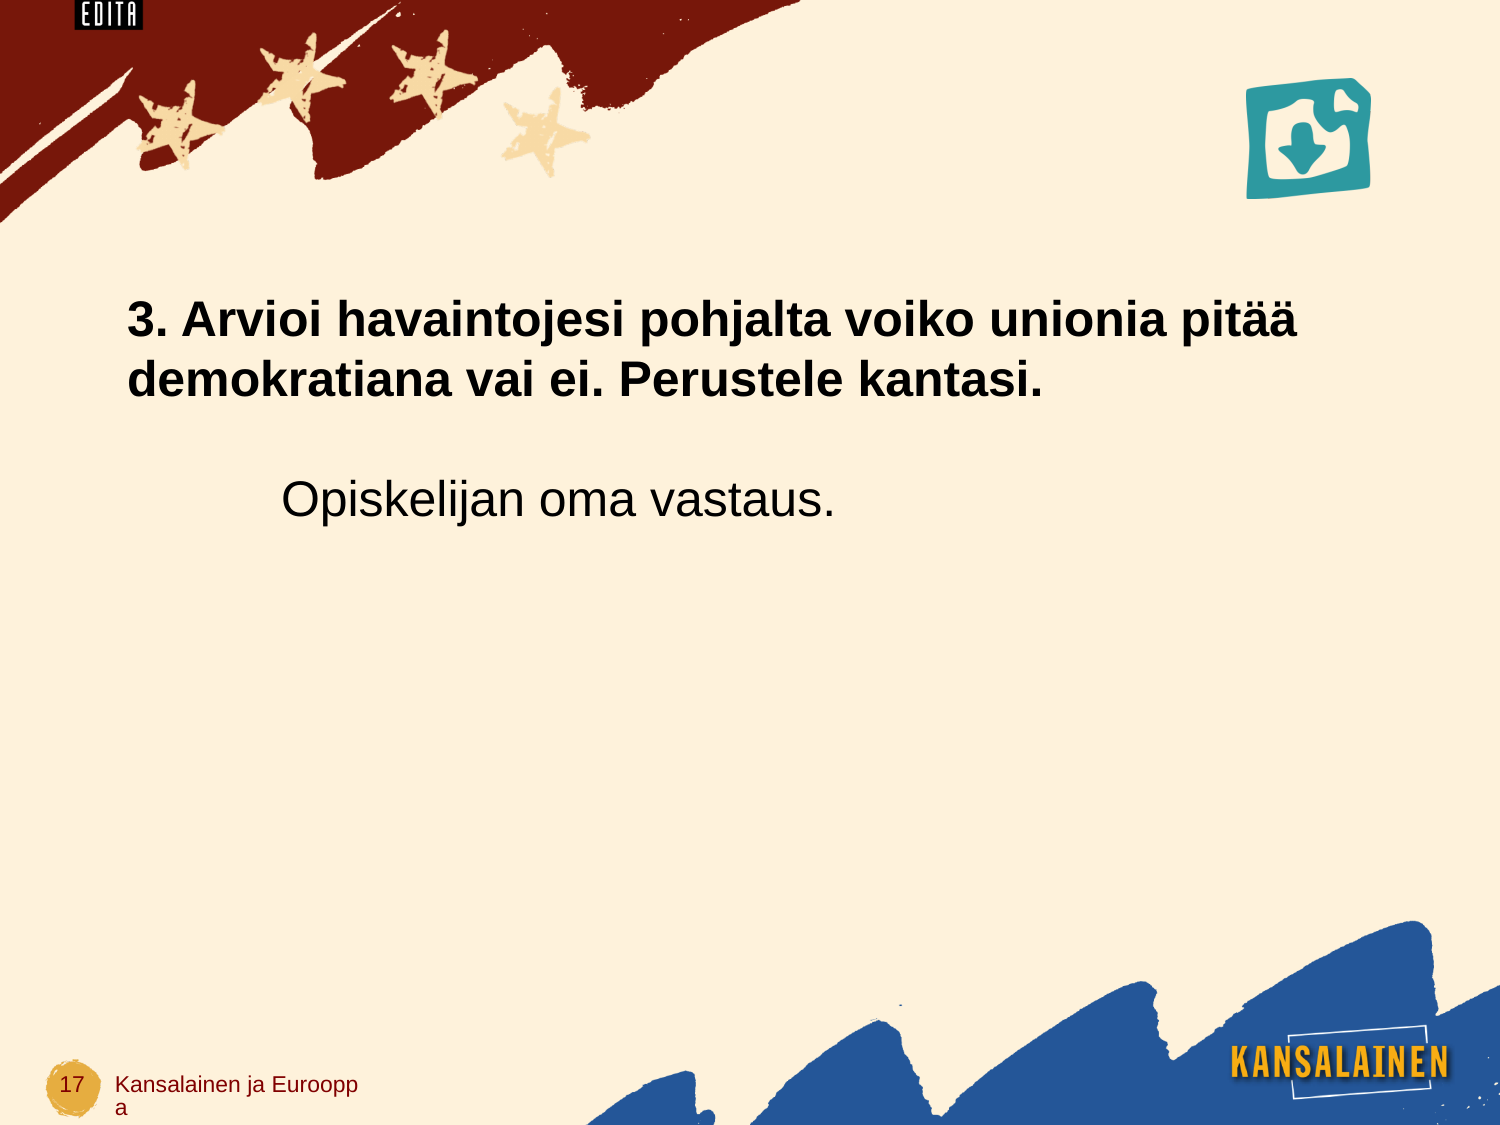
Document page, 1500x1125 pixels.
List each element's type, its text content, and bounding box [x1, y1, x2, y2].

slide_number 17 [37, 1062, 99, 1125]
footer Kansalainen ja Eurooppa [99, 1062, 376, 1125]
picture [0, 0, 1500, 1125]
text_box 3. Arvioi havaintojesi pohjalta voiko unionia pitää demokratiana vai ei. Perustele kantasi. Opiskelijan oma vastaus. [112, 278, 1376, 579]
